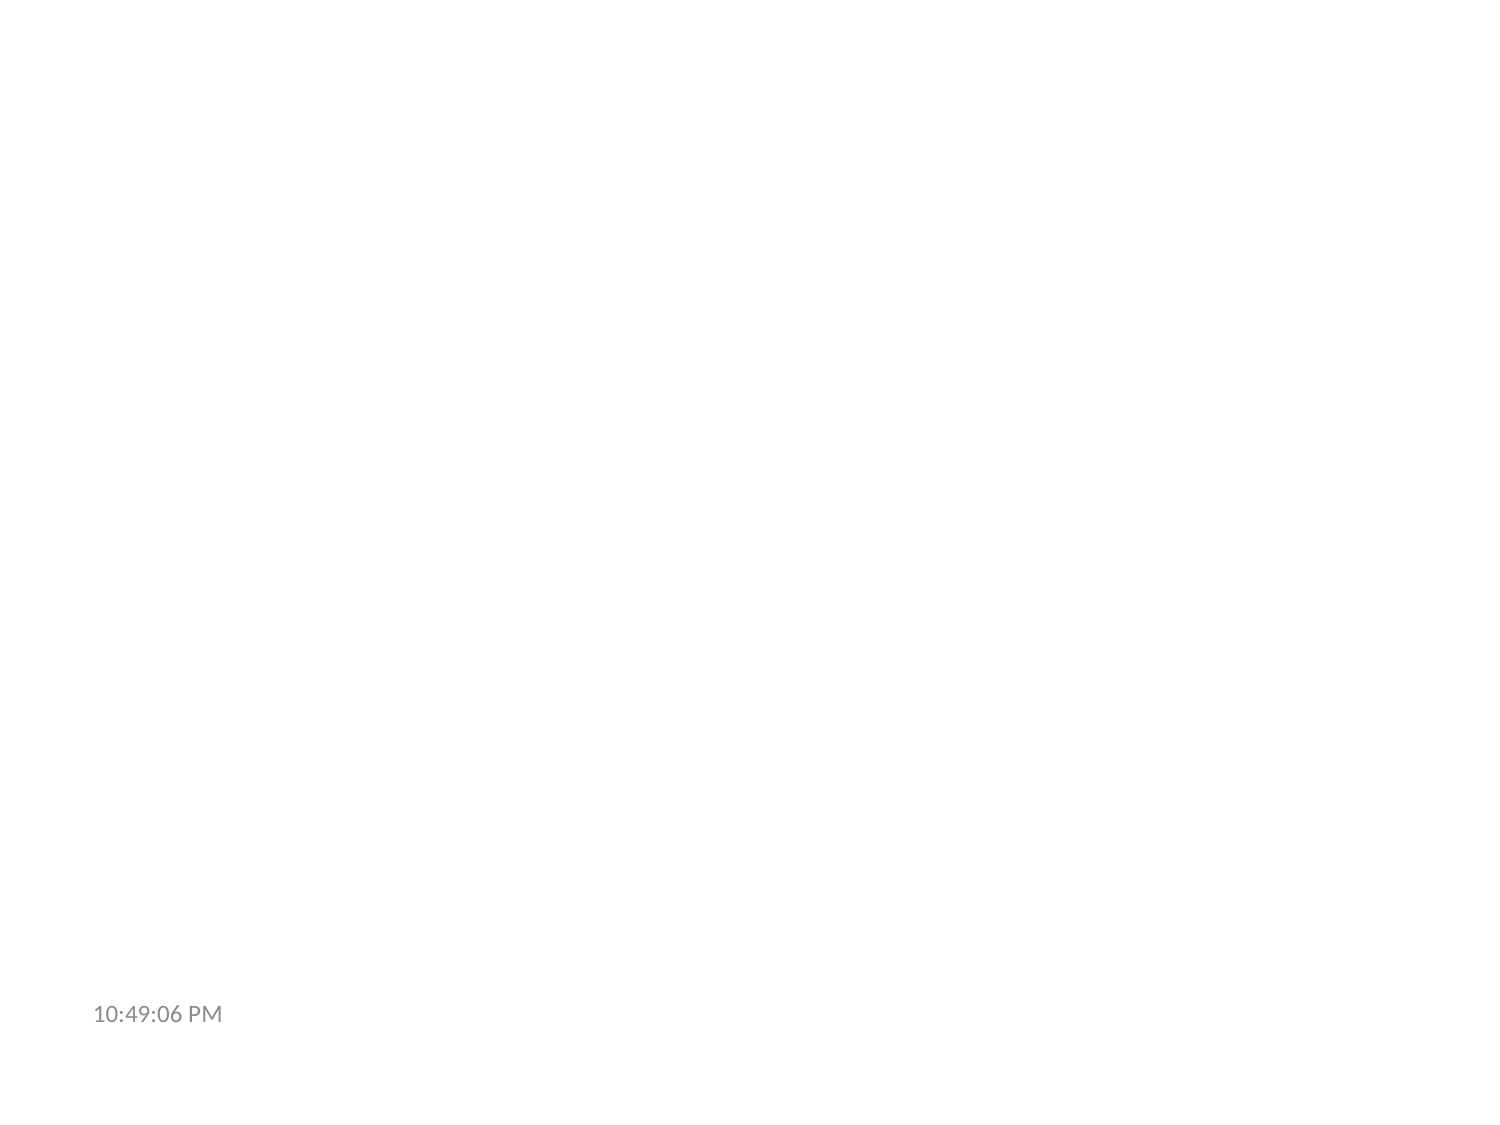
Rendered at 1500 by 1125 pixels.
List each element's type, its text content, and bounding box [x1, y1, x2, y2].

text_box 3:35:09 PM [77, 982, 428, 1043]
